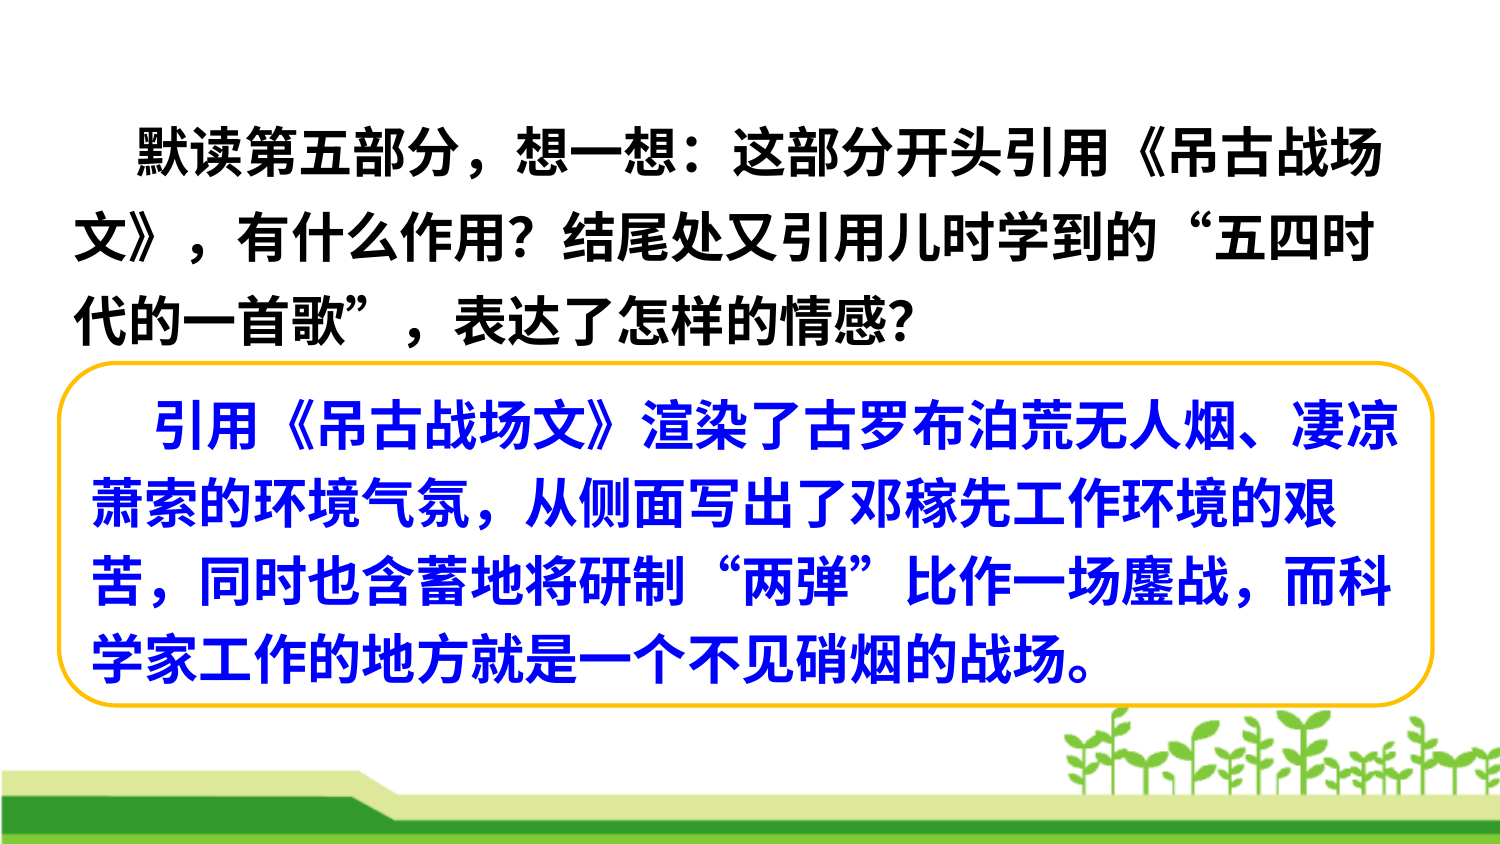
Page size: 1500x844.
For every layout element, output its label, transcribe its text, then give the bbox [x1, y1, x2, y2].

text_box 默读第五部分，想一想：这部分开头引用《吊古战场文》，有什么作用？结尾处又引用儿时学到的“五四时代的一首歌”，表达了怎样的情感？ [59, 91, 1414, 360]
picture [0, 0, 1500, 844]
text_box 引用《吊古战场文》渲染了古罗布泊荒无人烟、凄凉萧索的环境气氛，从侧面写出了邓稼先工作环境的艰苦，同时也含蓄地将研制“两弹”比作一场鏖战，而科学家工作的地方就是一个不见硝烟的战场。 [56, 360, 1435, 708]
